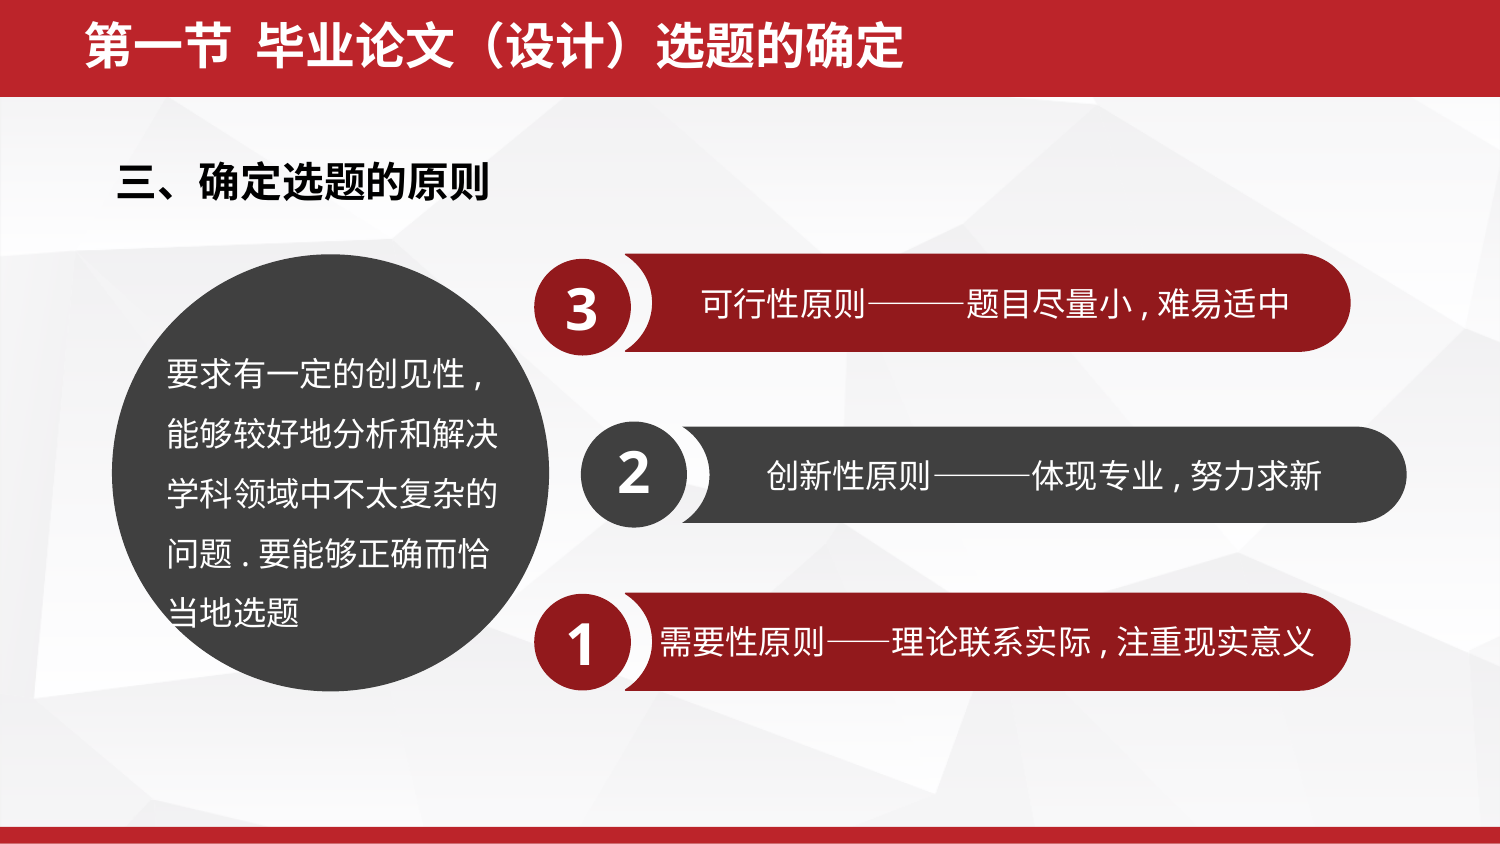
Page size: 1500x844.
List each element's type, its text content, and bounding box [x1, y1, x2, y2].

text_box [166, 253, 495, 327]
text_box 要求有一定的创见性,能够较好地分析和解决学科领域中不太复杂的问题.要能够正确而恰当地选题 [155, 327, 517, 639]
text_box 可行性原则———题目尽量小,难易适中 [625, 254, 1350, 352]
title 第一节 毕业论文（设计）选题的确定 [71, 0, 1200, 97]
text_box 2 [585, 426, 683, 523]
text_box 3 [534, 258, 631, 356]
text_box 需要性原则——理论联系实际,注重现实意义 [625, 593, 1350, 691]
text_box [110, 340, 155, 605]
text_box [186, 639, 475, 693]
text_box 1 [534, 593, 631, 691]
text_box [517, 356, 551, 589]
picture [0, 97, 1500, 826]
text_box 创新性原则———体现专业,努力求新 [682, 426, 1407, 523]
text_box 三、确定选题的原则 [81, 148, 516, 214]
